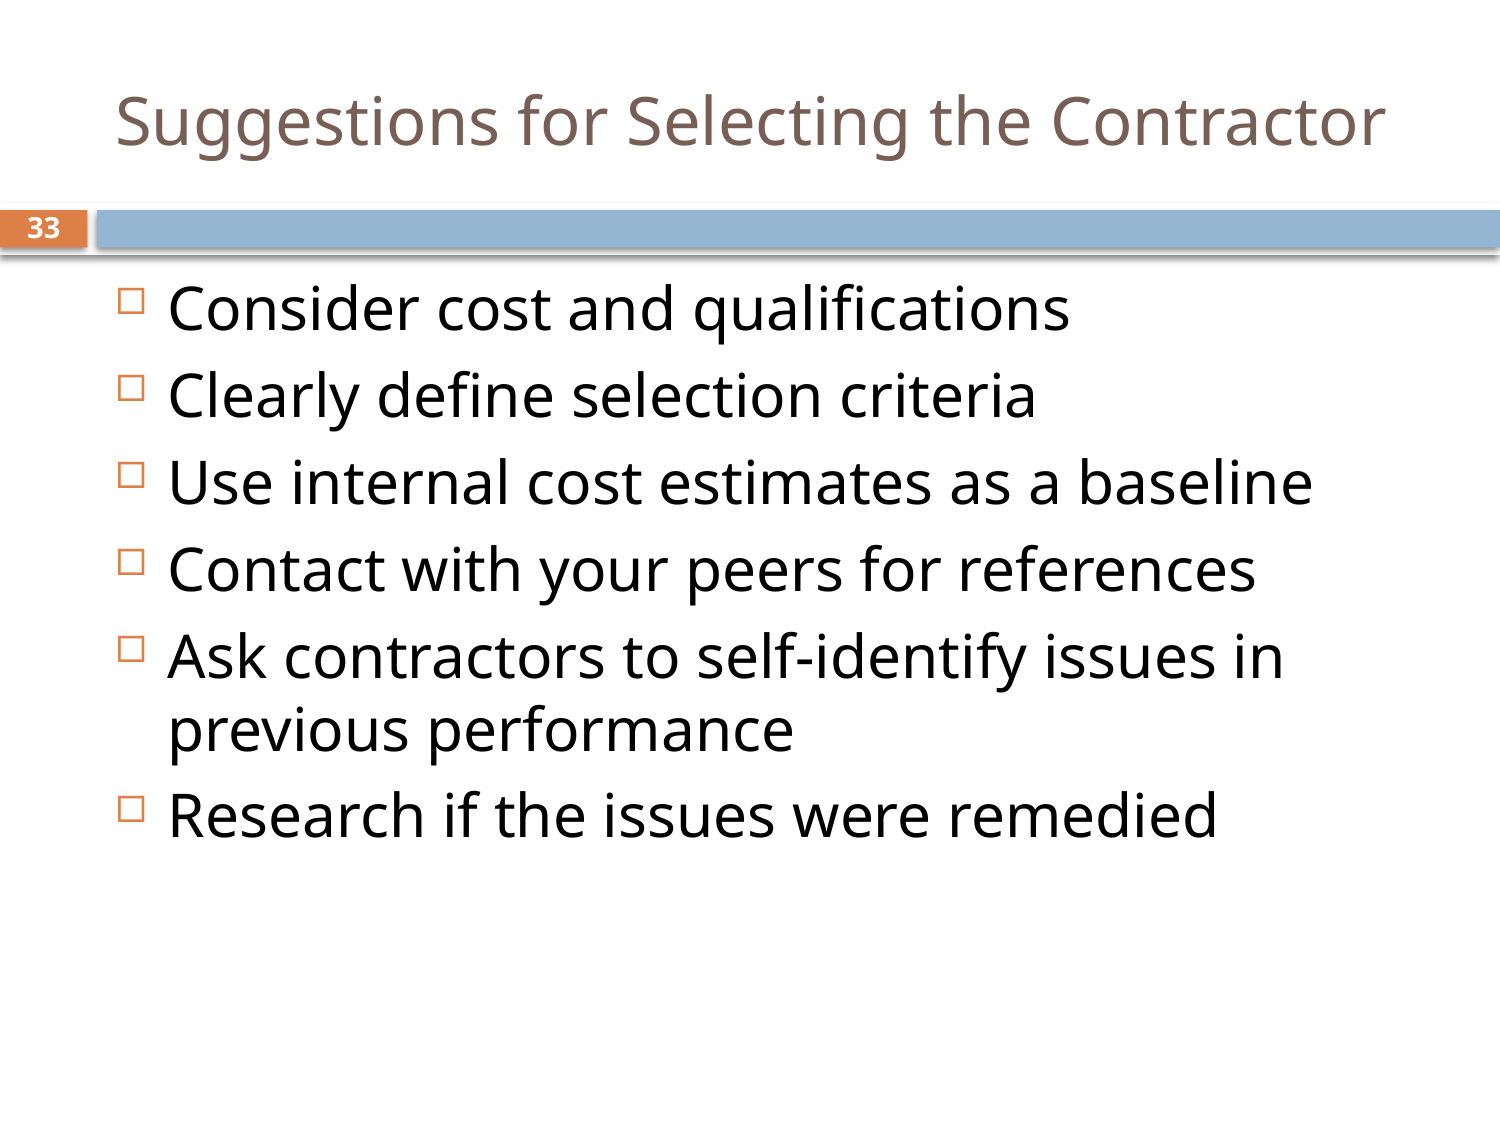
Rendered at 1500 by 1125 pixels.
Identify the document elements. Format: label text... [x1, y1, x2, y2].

slide_number 33 [0, 208, 88, 249]
list Consider cost and qualifications Clearly define selection criteria Use internal cost estimates as a baseline Contact with your peers for references Ask contractors to self-identify issues in previous performance Research if the issues were remedied [100, 262, 1438, 1000]
title Suggestions for Selecting the Contractor [100, 37, 1438, 200]
